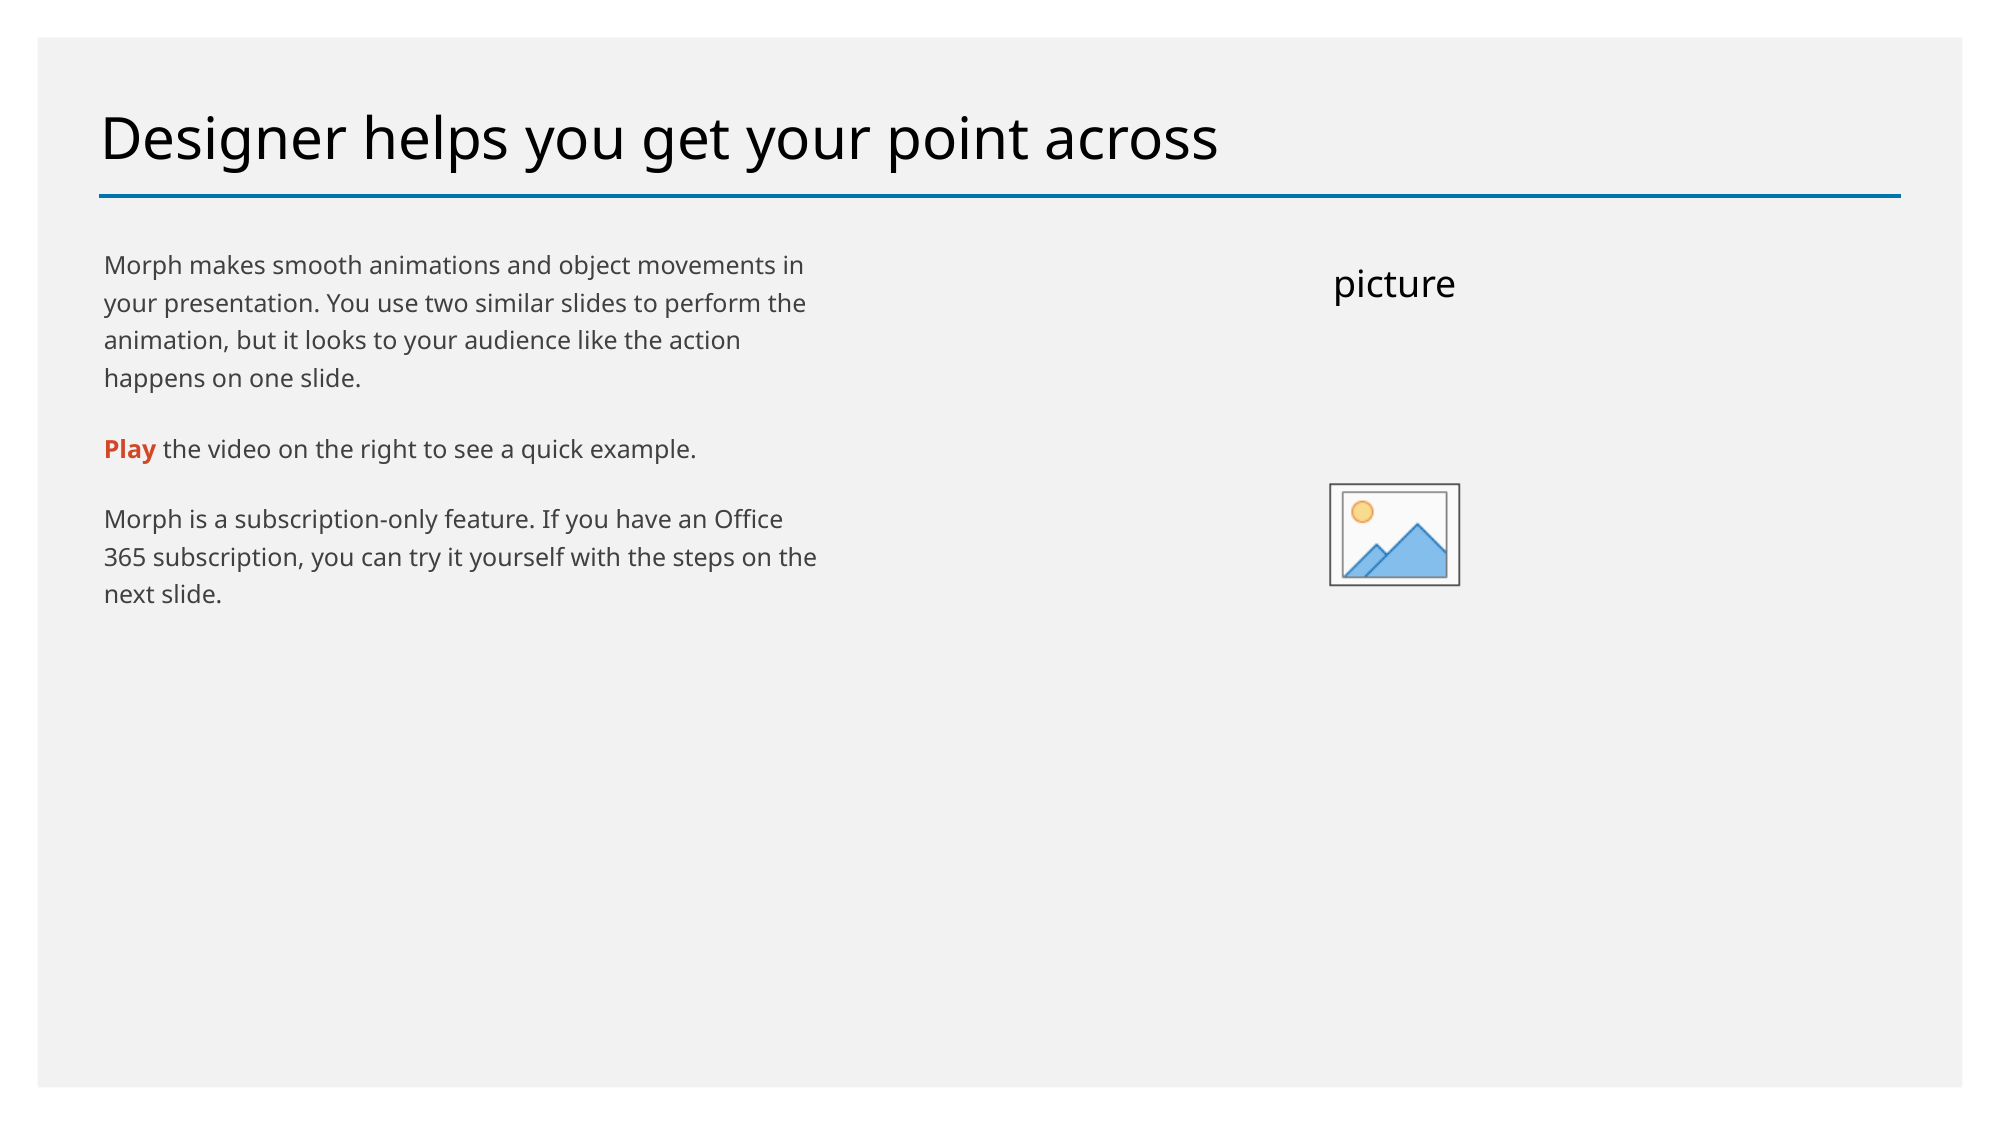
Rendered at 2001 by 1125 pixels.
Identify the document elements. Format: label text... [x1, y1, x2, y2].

text_box Morph makes smooth animations and object movements in your presentation. You use two similar slides to perform the animation, but it looks to your audience like the action happens on one slide. Play the video on the right to see a quick example. Morph is a subscription-only feature. If you have an Office 365 subscription, you can try it yourself with the steps on the next slide. [88, 234, 837, 1021]
text_box [36, 36, 1963, 1088]
picture [888, 252, 1902, 817]
title Designer helps you get your point across [85, 99, 1902, 181]
